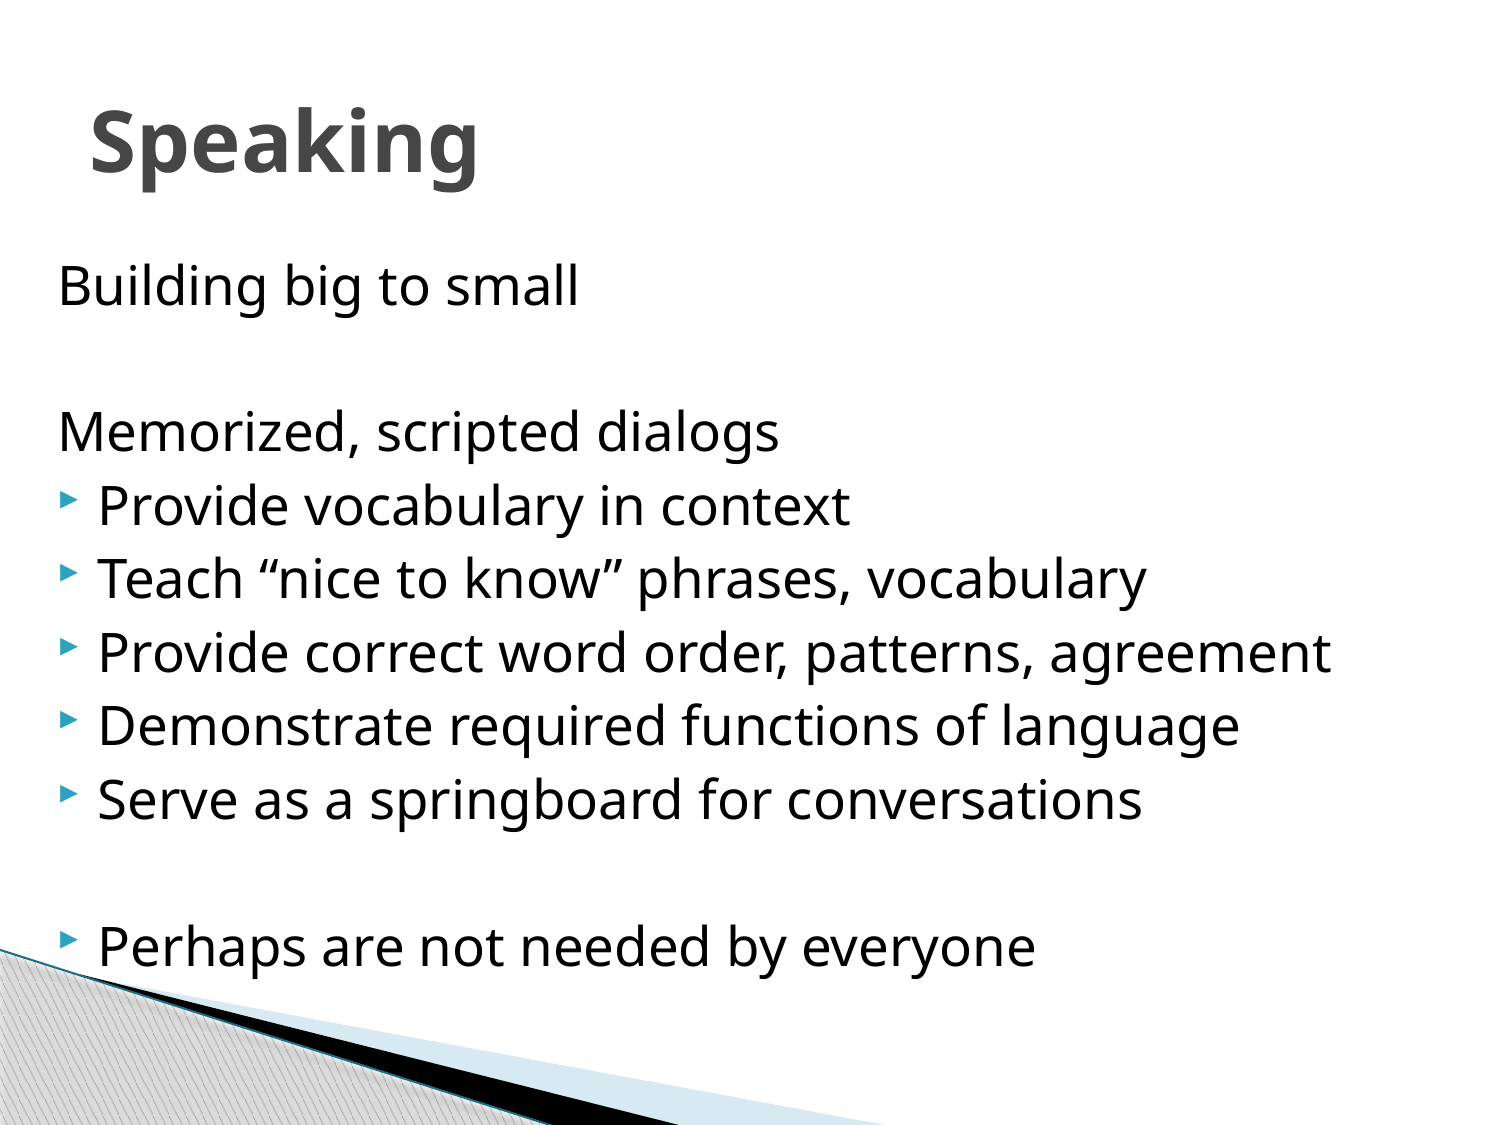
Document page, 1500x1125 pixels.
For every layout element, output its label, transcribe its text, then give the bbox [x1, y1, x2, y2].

list Building big to small Memorized, scripted dialogs Provide vocabulary in context Teach “nice to know” phrases, vocabulary Provide correct word order, patterns, agreement Demonstrate required functions of language Serve as a springboard for conversations Perhaps are not needed by everyone [24, 243, 1450, 986]
title Speaking [75, 45, 1425, 233]
